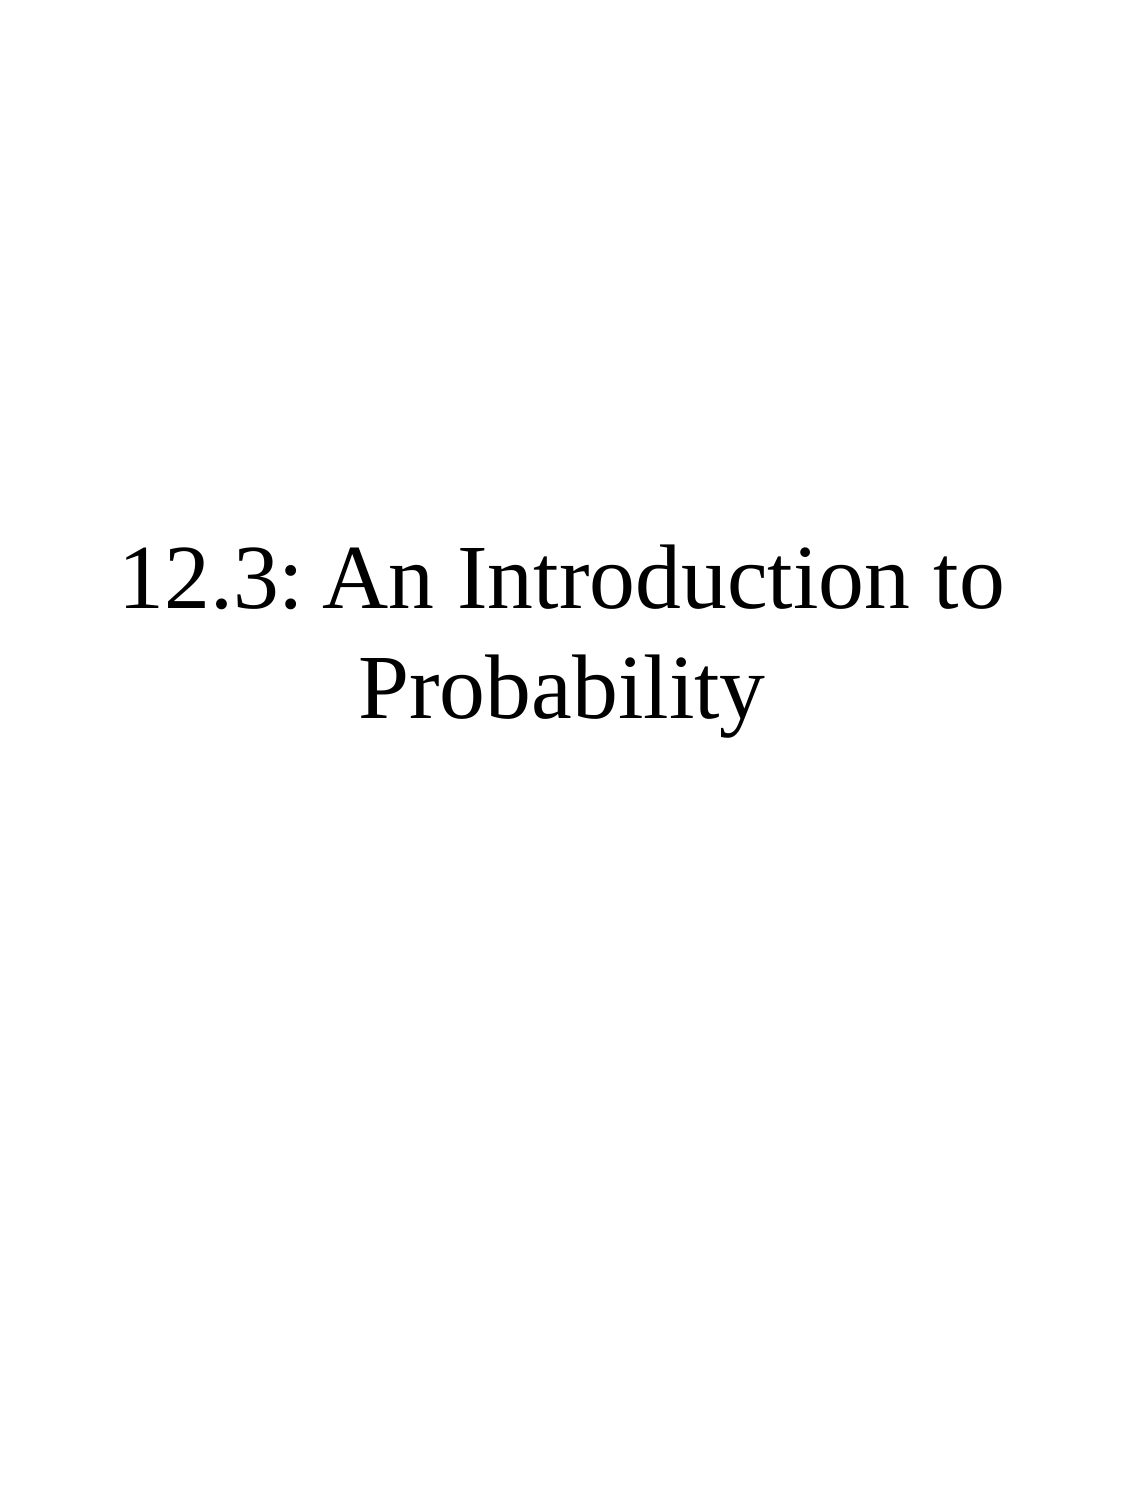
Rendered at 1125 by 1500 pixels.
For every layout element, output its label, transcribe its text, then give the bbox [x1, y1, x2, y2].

title 12.3: An Introduction to Probability [84, 465, 1041, 788]
